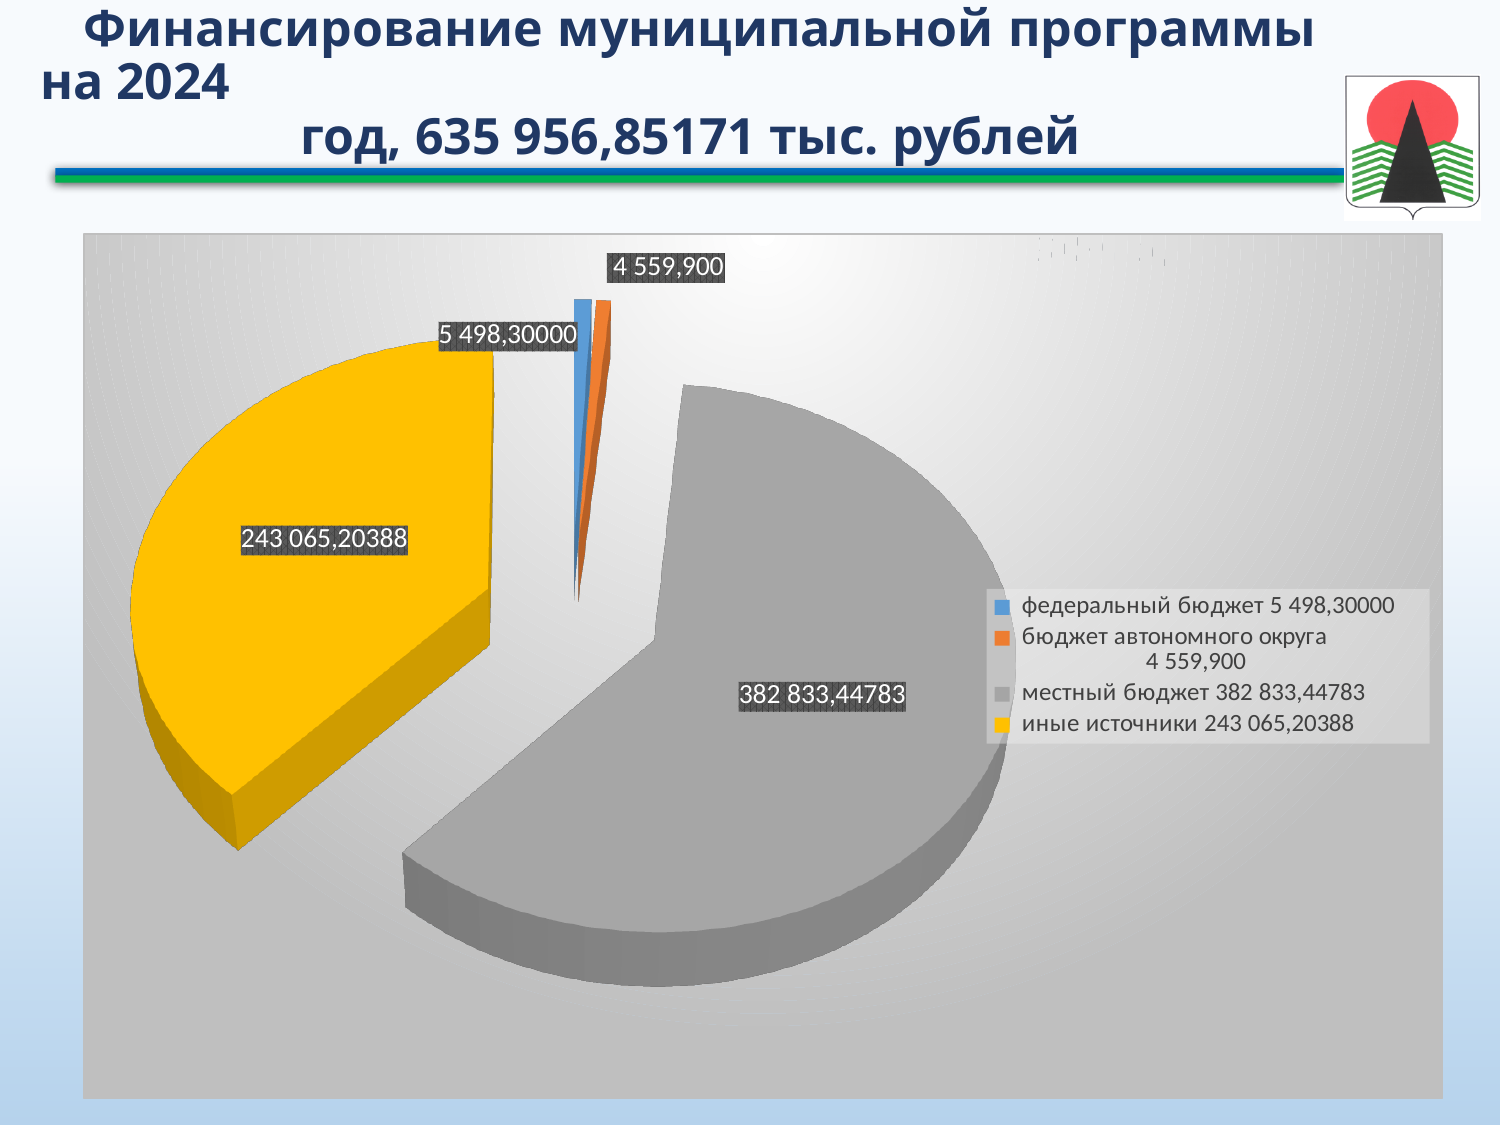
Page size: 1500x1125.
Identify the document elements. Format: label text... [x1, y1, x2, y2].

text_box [55, 168, 1344, 183]
chart [83, 204, 1500, 1100]
text_box Финансирование муниципальной программы на 2024 год, 635 956,85171 тыс. рублей [25, 5, 1332, 173]
picture [1344, 74, 1481, 221]
